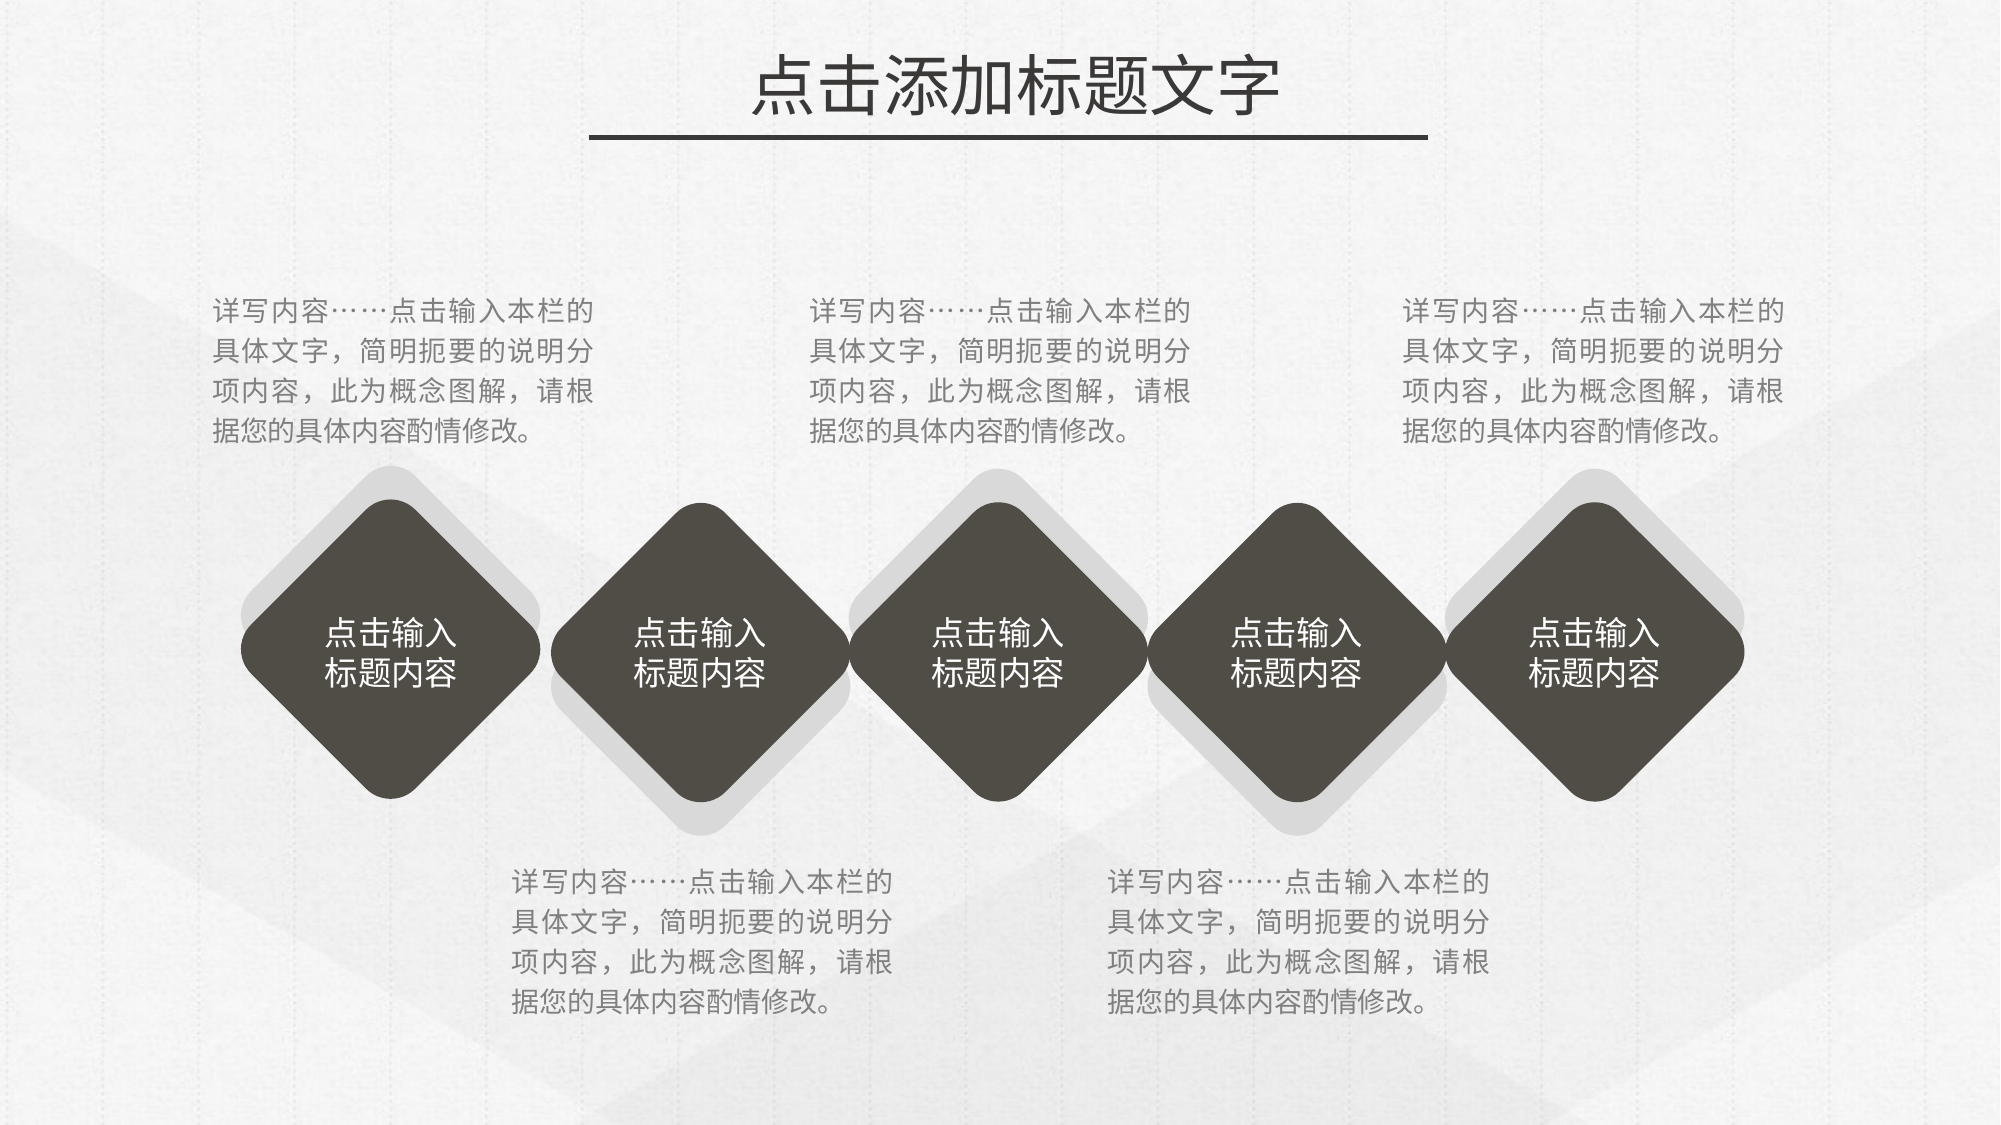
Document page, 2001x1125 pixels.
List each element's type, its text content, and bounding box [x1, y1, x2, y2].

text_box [1181, 536, 1414, 803]
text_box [584, 536, 817, 803]
text_box 详写内容……点击输入本栏的具体文字，简明扼要的说明分项内容，此为概念图解，请根据您的具体内容酌情修改。 [511, 857, 894, 1018]
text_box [1478, 502, 1711, 768]
text_box 详写内容……点击输入本栏的具体文字，简明扼要的说明分项内容，此为概念图解，请根据您的具体内容酌情修改。 [212, 286, 595, 447]
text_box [274, 499, 507, 766]
picture [0, 0, 2000, 1125]
text_box 详写内容……点击输入本栏的具体文字，简明扼要的说明分项内容，此为概念图解，请根据您的具体内容酌情修改。 [1107, 857, 1490, 1018]
text_box 详写内容……点击输入本栏的具体文字，简明扼要的说明分项内容，此为概念图解，请根据您的具体内容酌情修改。 [1402, 286, 1785, 447]
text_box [882, 502, 1115, 768]
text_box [561, 36, 1472, 138]
text_box 详写内容……点击输入本栏的具体文字，简明扼要的说明分项内容，此为概念图解，请根据您的具体内容酌情修改。 [809, 286, 1192, 447]
